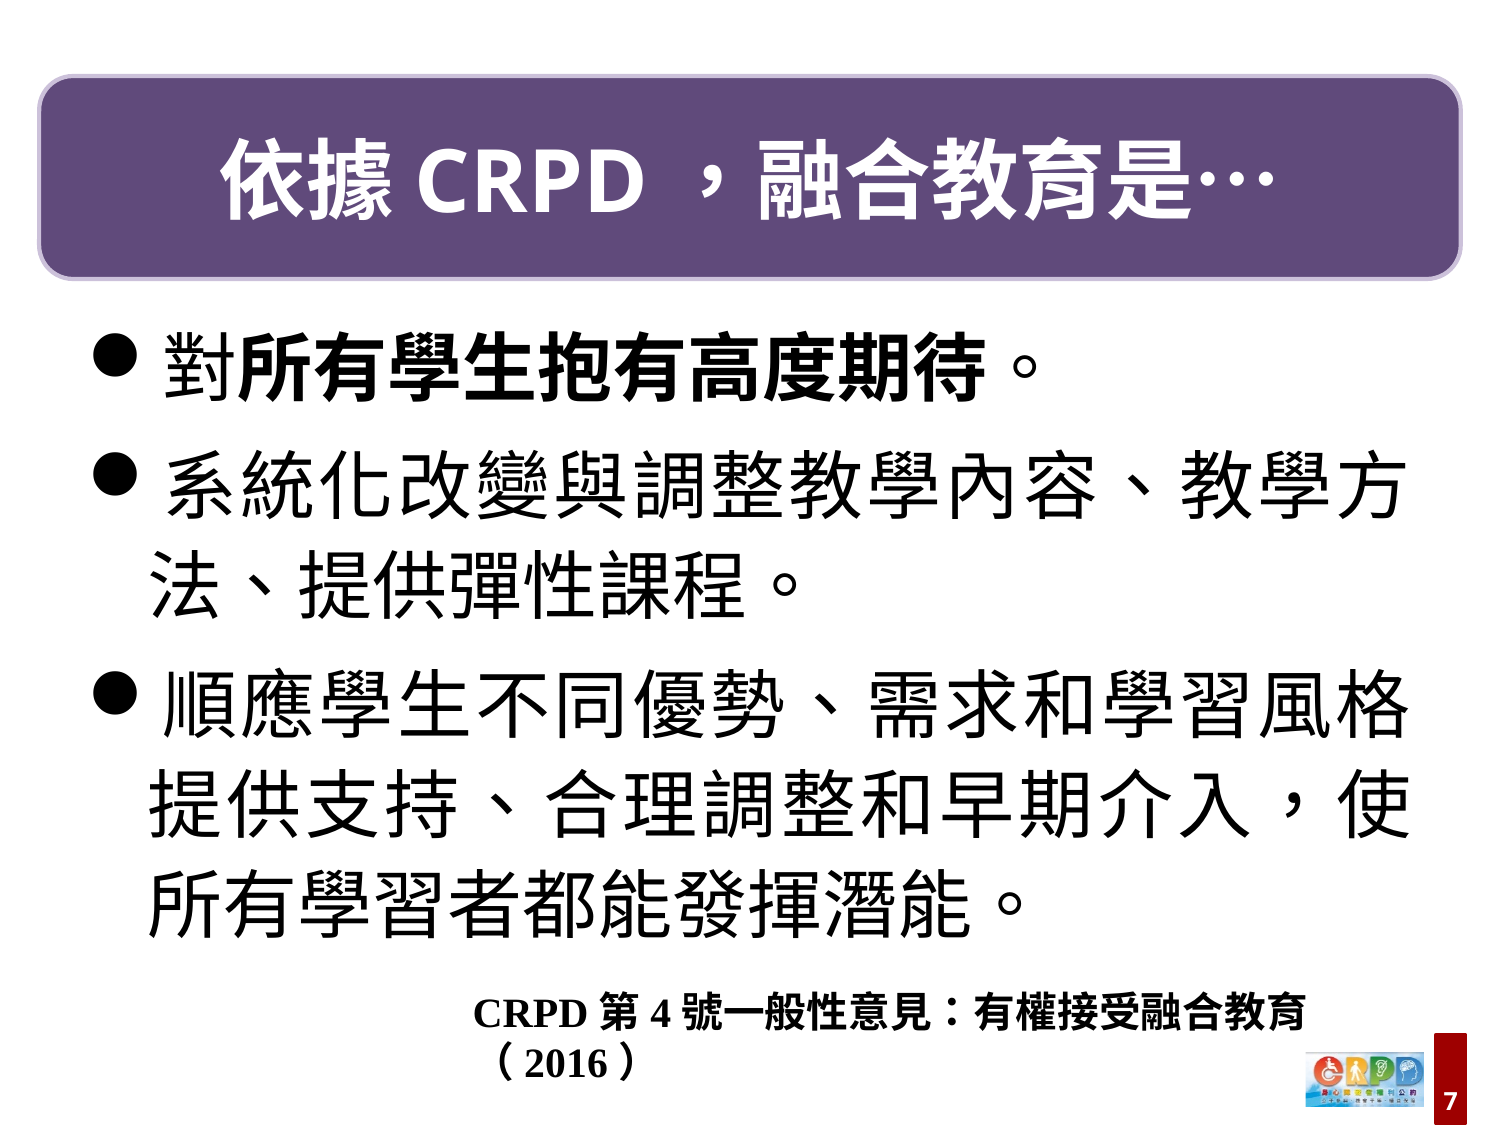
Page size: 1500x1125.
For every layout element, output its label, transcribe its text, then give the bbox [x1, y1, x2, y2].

text_box 依據CRPD，融合教育是… [36, 73, 1463, 282]
slide_number 7 [1416, 1076, 1485, 1125]
text_box 對所有學生抱有高度期待。 系統化改變與調整教學內容、教學方法、提供彈性課程。 順應學生不同優勢、需求和學習風格提供支持、合理調整和早期介入，使所有學習者都能發揮潛能。 [71, 301, 1429, 948]
picture [1305, 1094, 1416, 1107]
picture [1417, 1052, 1424, 1076]
text_box CRPD第4號一般性意見：有權接受融合教育（2016） [457, 978, 1417, 1094]
